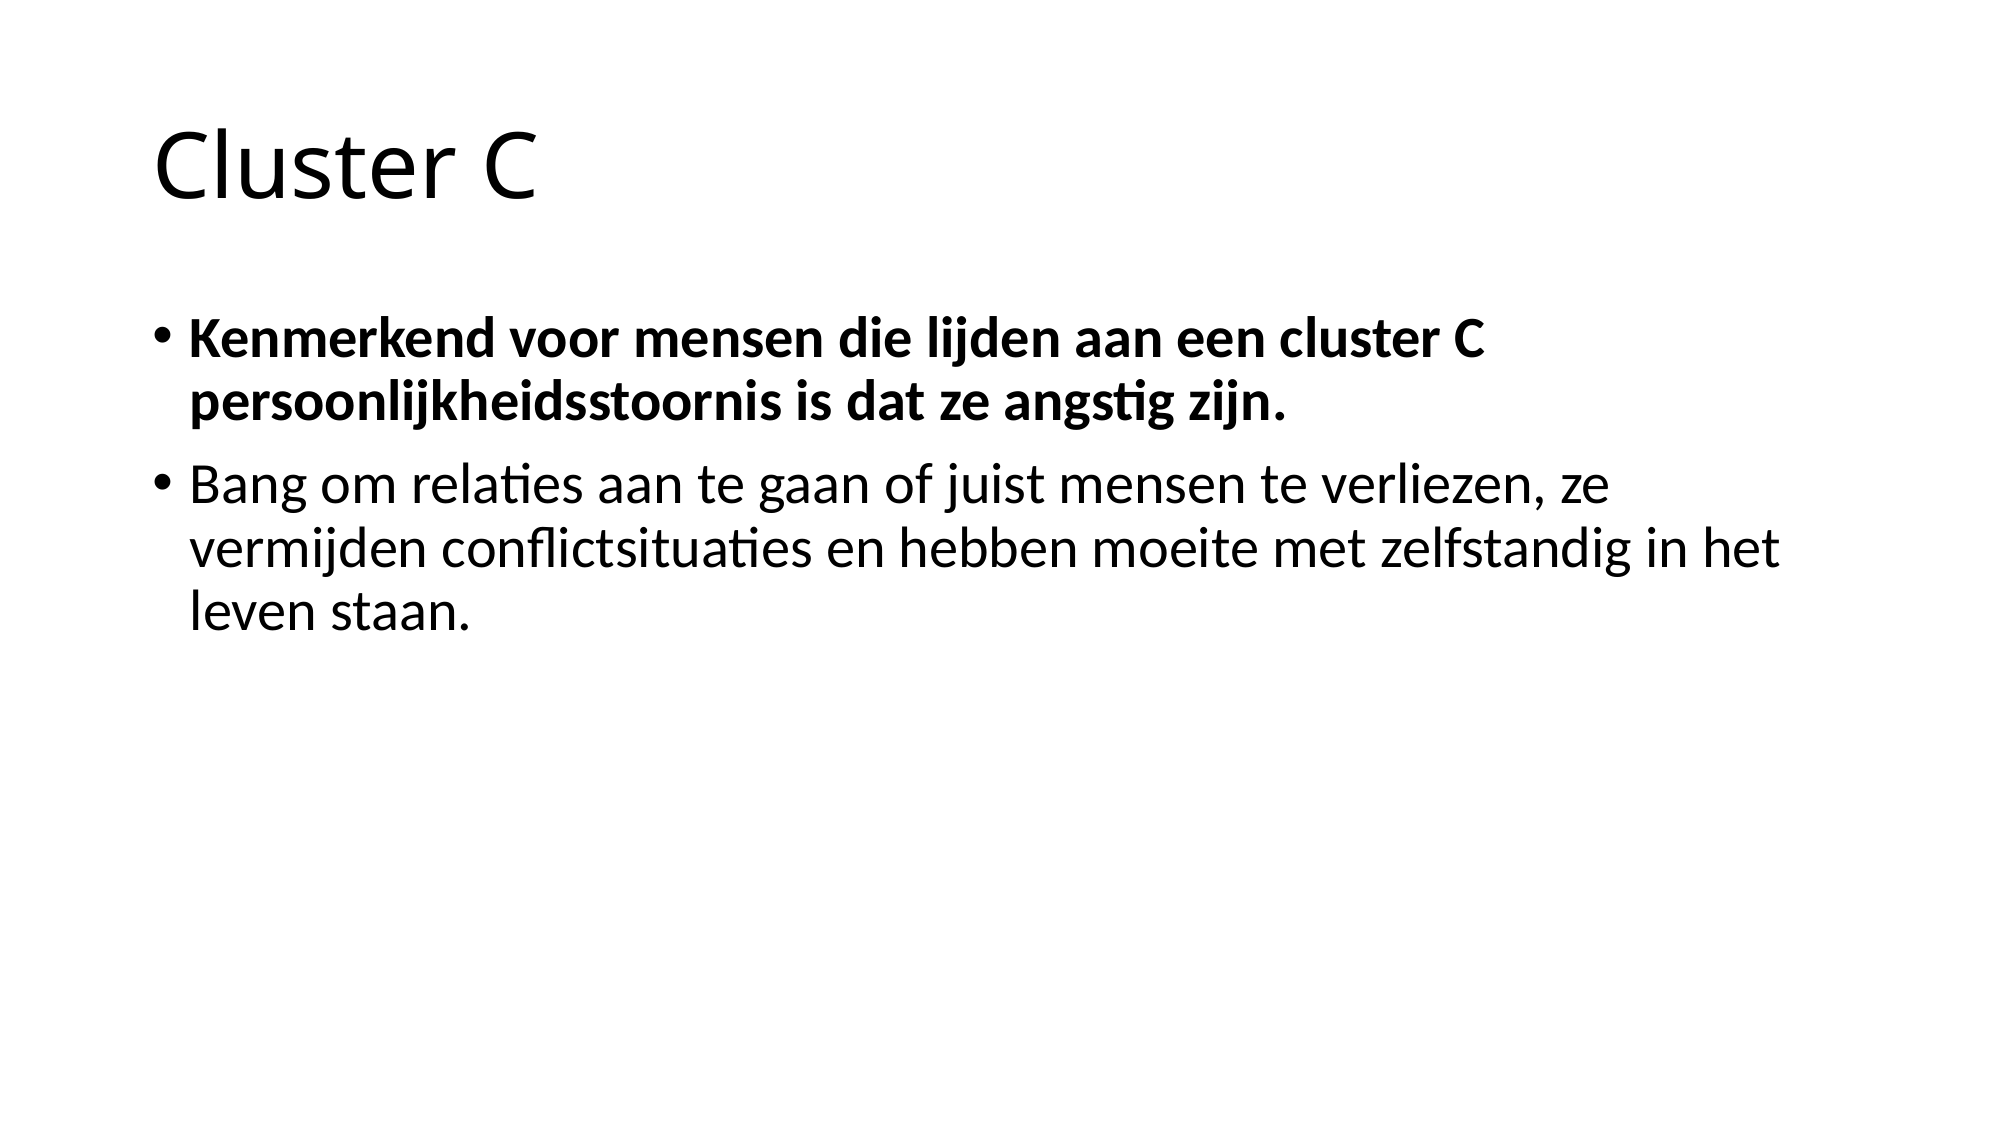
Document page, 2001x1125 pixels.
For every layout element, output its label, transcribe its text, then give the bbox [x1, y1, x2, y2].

list Kenmerkend voor mensen die lijden aan een cluster C persoonlijkheidsstoornis is dat ze angstig zijn. Bang om relaties aan te gaan of juist mensen te verliezen, ze vermijden conflictsituaties en hebben moeite met zelfstandig in het leven staan. [137, 299, 1863, 1014]
title Cluster C [137, 59, 1863, 278]
